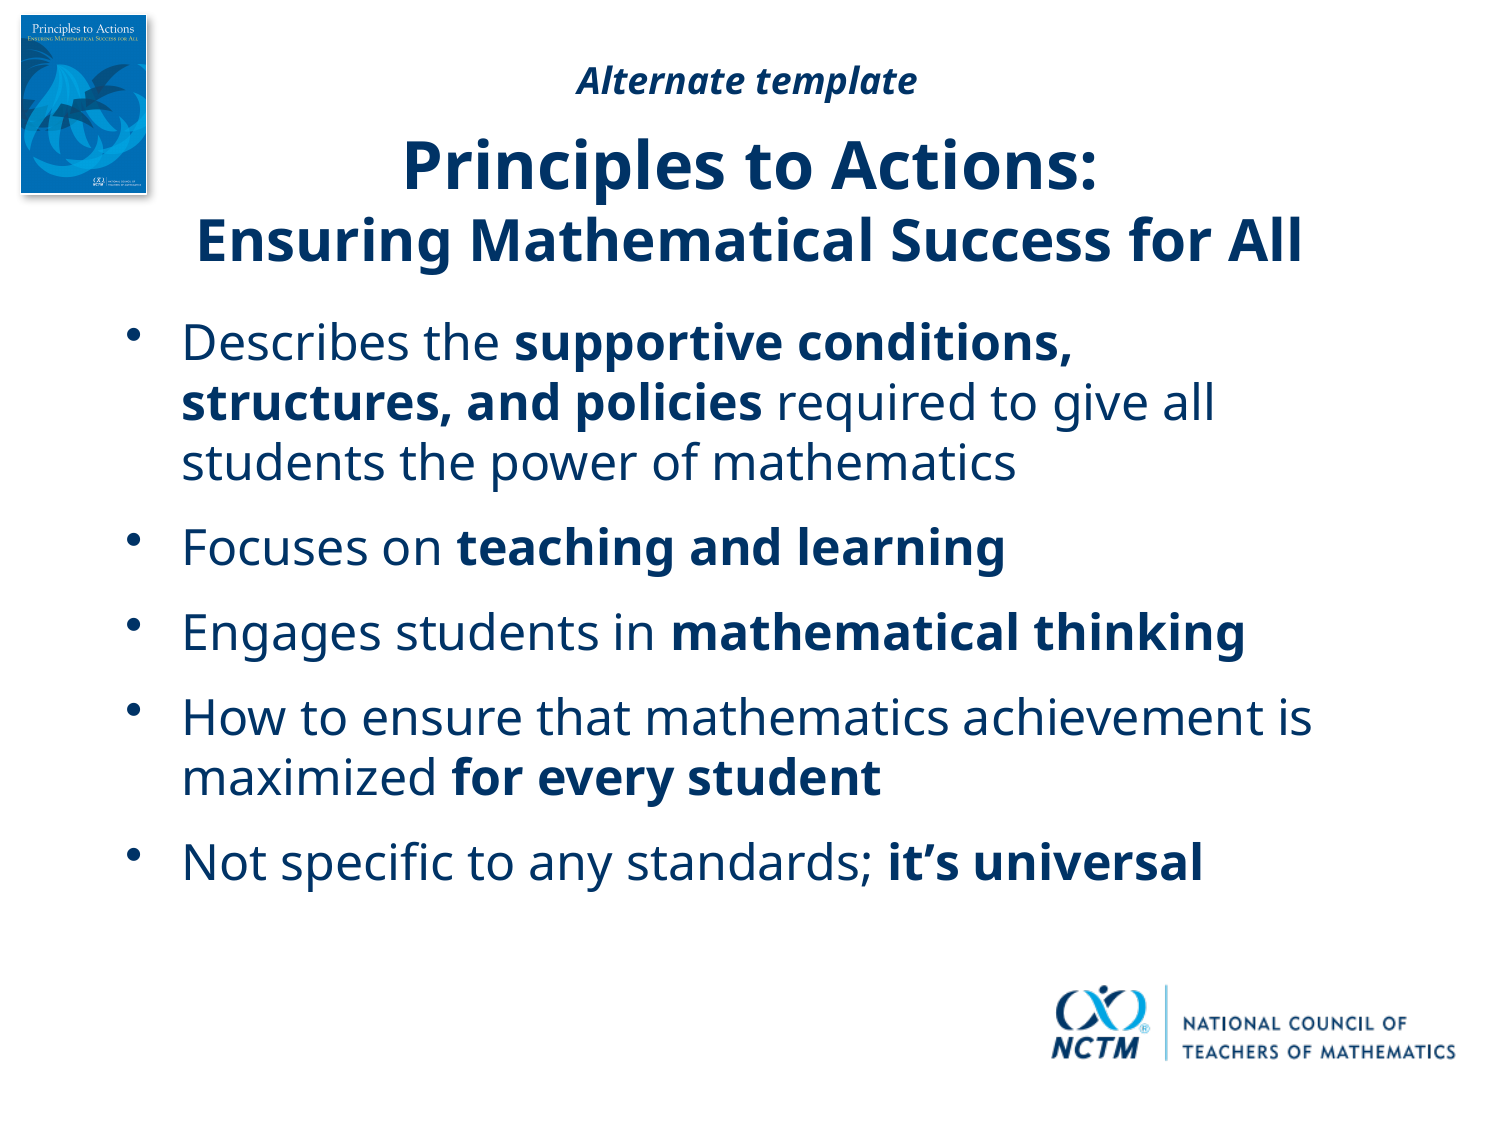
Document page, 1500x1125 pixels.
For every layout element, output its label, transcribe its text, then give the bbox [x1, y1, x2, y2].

picture [20, 15, 147, 194]
picture [1035, 964, 1475, 1079]
text_box Describes the supportive conditions, structures, and policies required to give all students the power of mathematics Focuses on teaching and learning Engages students in mathematical thinking How to ensure that mathematics achievement is maximized for every student Not specific to any standards; it’s universal [110, 302, 1361, 991]
text_box Alternate template [476, 49, 1019, 110]
text_box Principles to Actions: Ensuring Mathematical Success for All [0, 104, 1500, 292]
